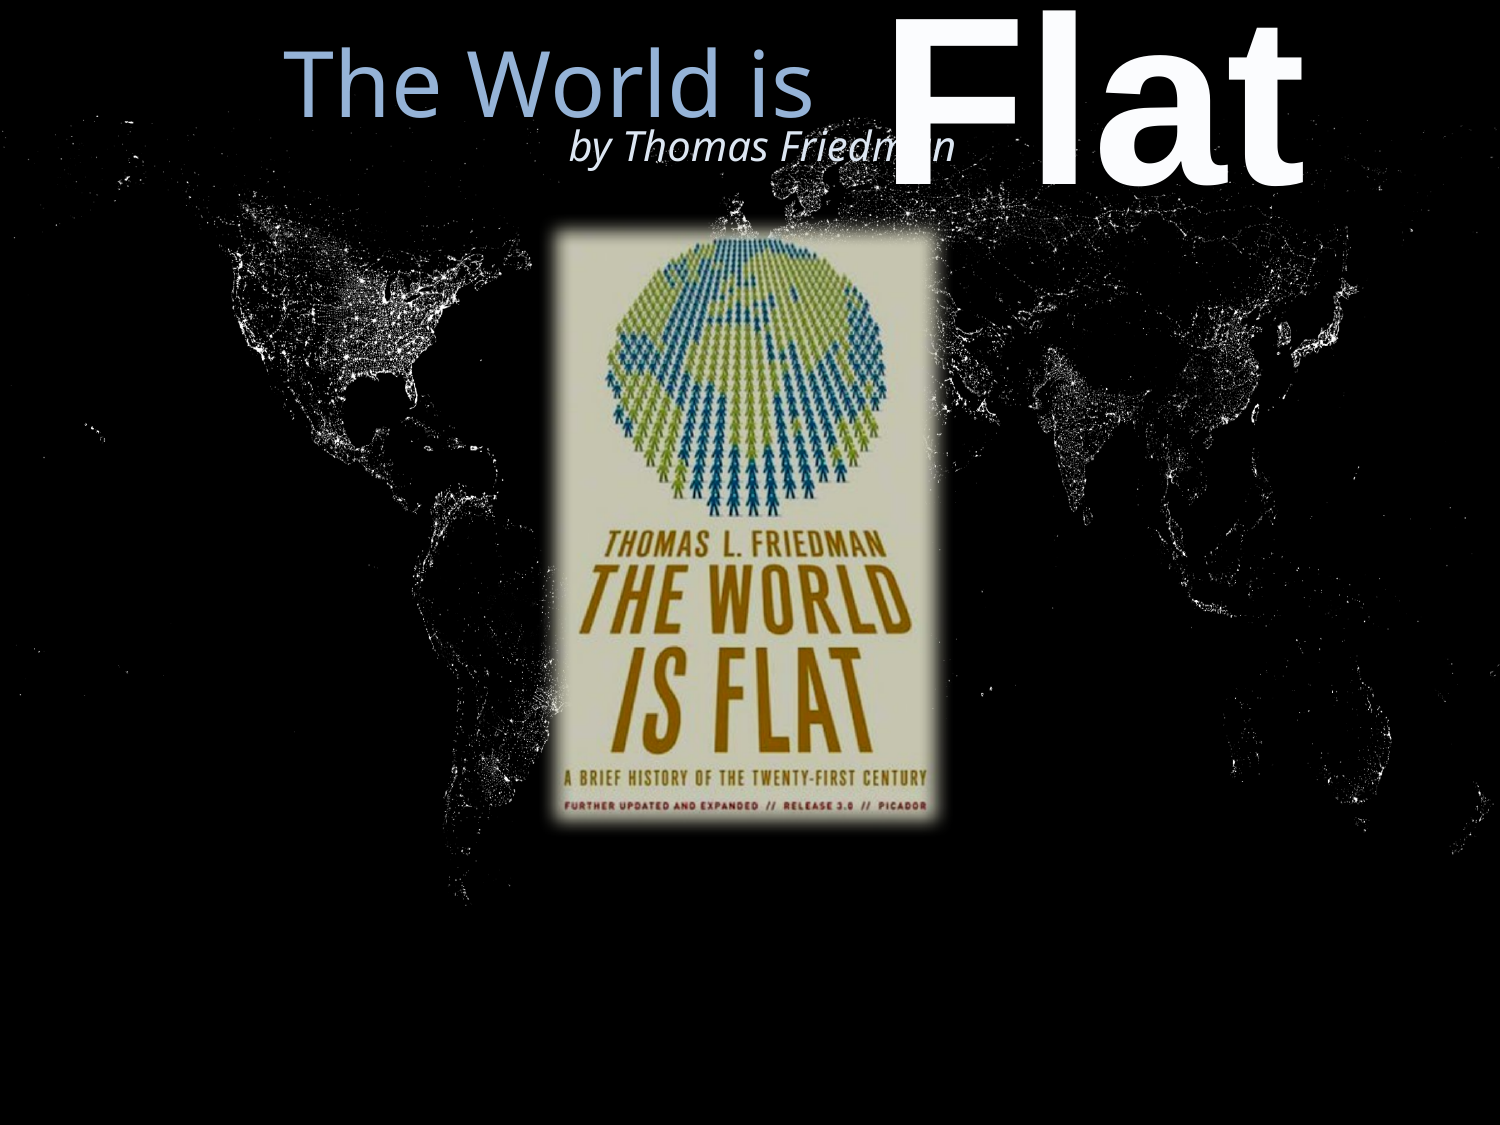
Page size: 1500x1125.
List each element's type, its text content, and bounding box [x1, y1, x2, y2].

picture [0, 0, 1500, 1125]
title The World is [0, 0, 812, 163]
text_box Flat [812, 0, 1375, 240]
text_box by Thomas Friedman [1375, 112, 1400, 225]
text_box by Thomas Friedman [124, 112, 812, 225]
